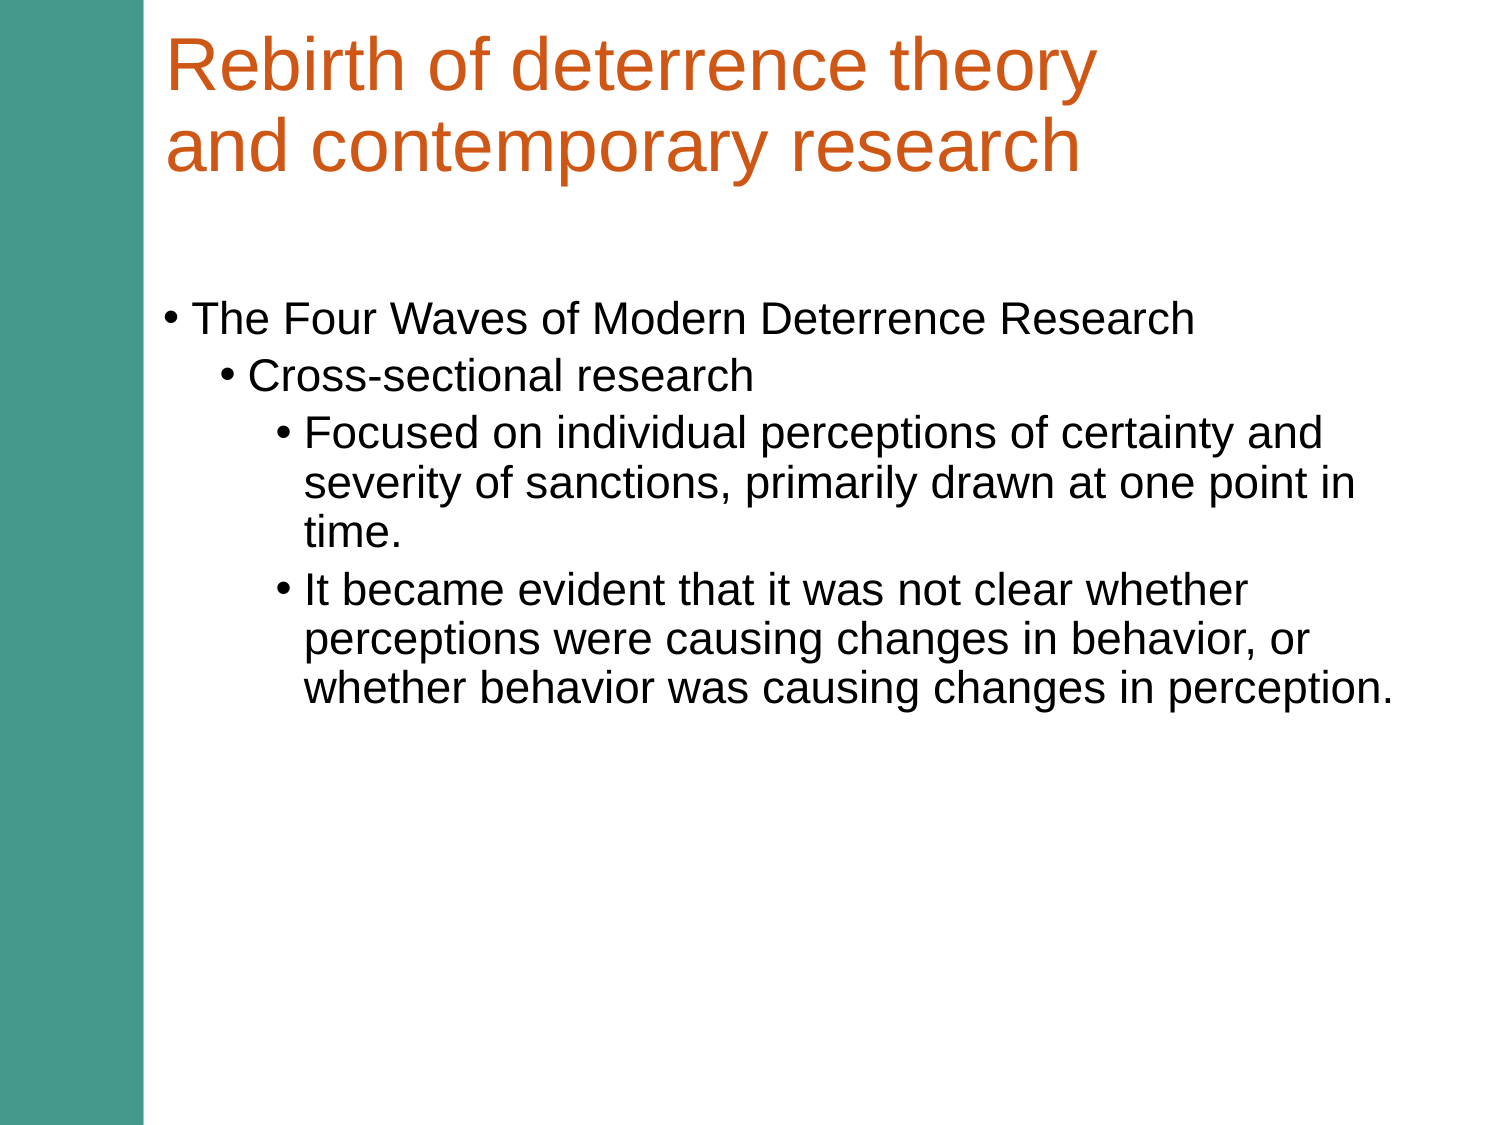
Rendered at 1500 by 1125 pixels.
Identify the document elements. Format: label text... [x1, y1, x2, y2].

title Rebirth of deterrence theory and contemporary research [150, 24, 1450, 188]
list The Four Waves of Modern Deterrence Research Cross-sectional research Focused on individual perceptions of certainty and severity of sanctions, primarily drawn at one point in time. It became evident that it was not clear whether perceptions were causing changes in behavior, or whether behavior was causing changes in perception. [148, 287, 1442, 1002]
picture [0, 0, 1500, 1125]
